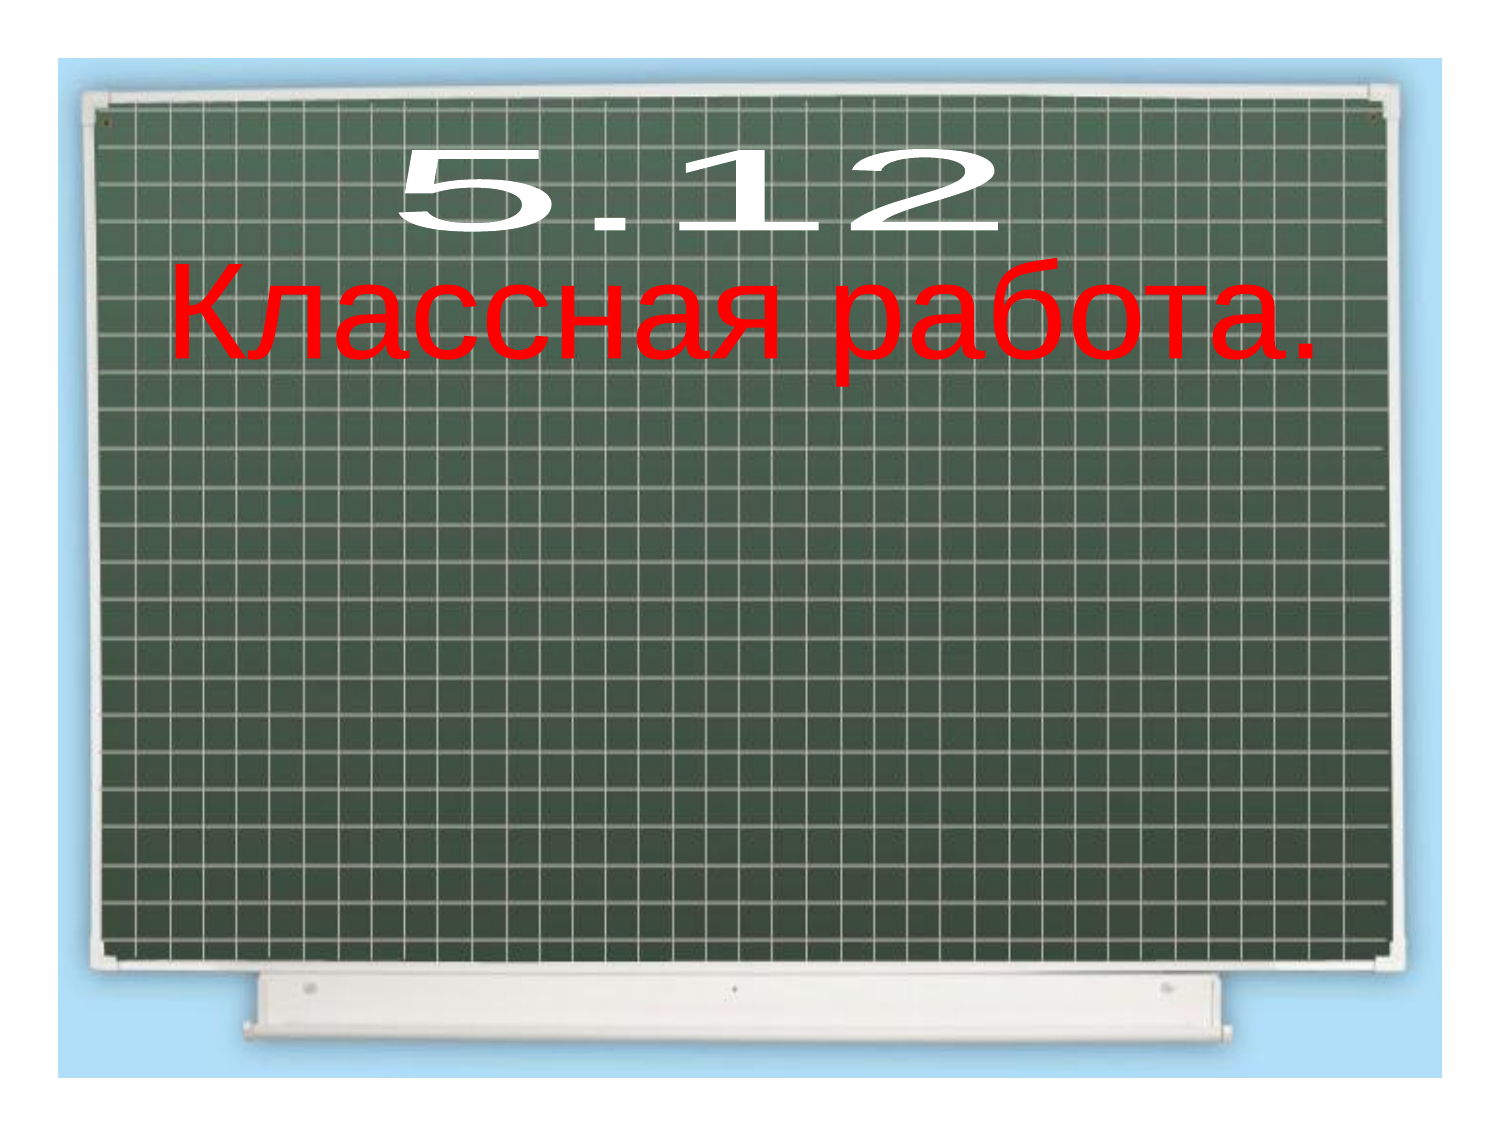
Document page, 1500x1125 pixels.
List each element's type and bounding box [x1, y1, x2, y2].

picture [58, 58, 1442, 1079]
